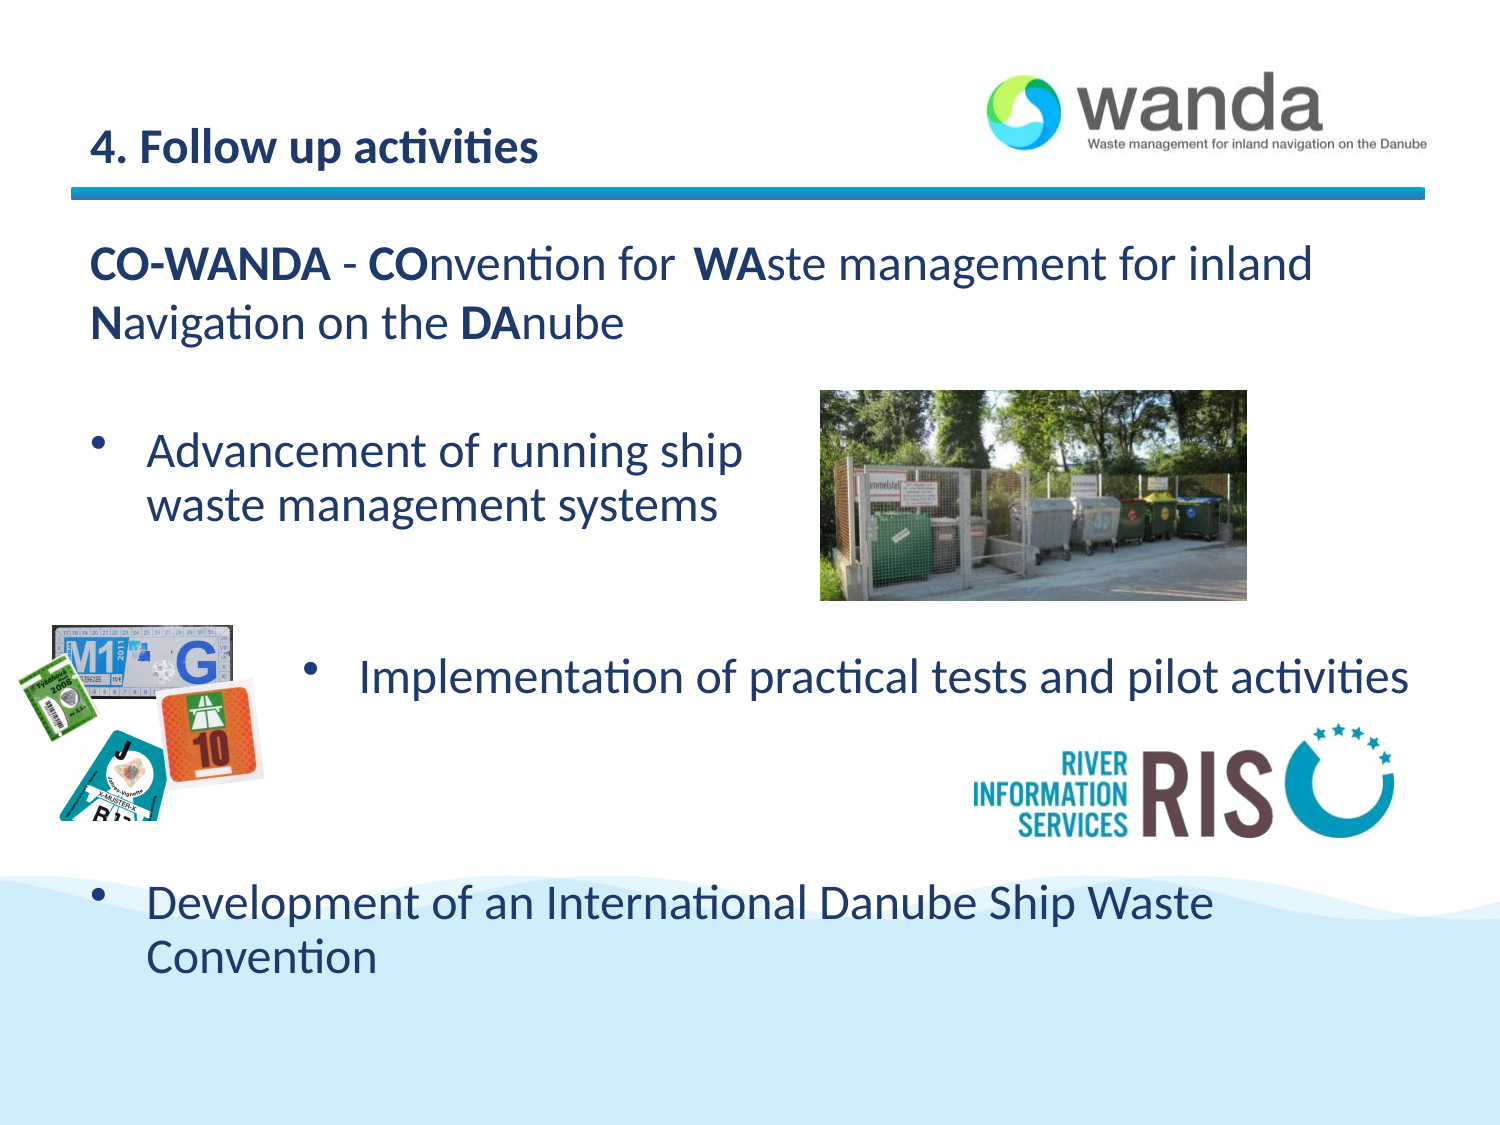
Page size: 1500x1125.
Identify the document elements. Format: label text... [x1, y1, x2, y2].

picture [974, 723, 1394, 838]
picture [820, 390, 1247, 601]
picture [0, 844, 1500, 1125]
title 4. Follow up activities [75, 50, 1425, 208]
picture [1345, 791, 1394, 838]
picture [962, 49, 1450, 177]
list CO-WANDA - COnvention for WAste management for inland Navigation on the DAnube Advancement of running ship waste management systems Implementation of practical tests and pilot activities Development of an International Danube Ship Waste Convention [75, 208, 1425, 1046]
picture [17, 625, 265, 822]
